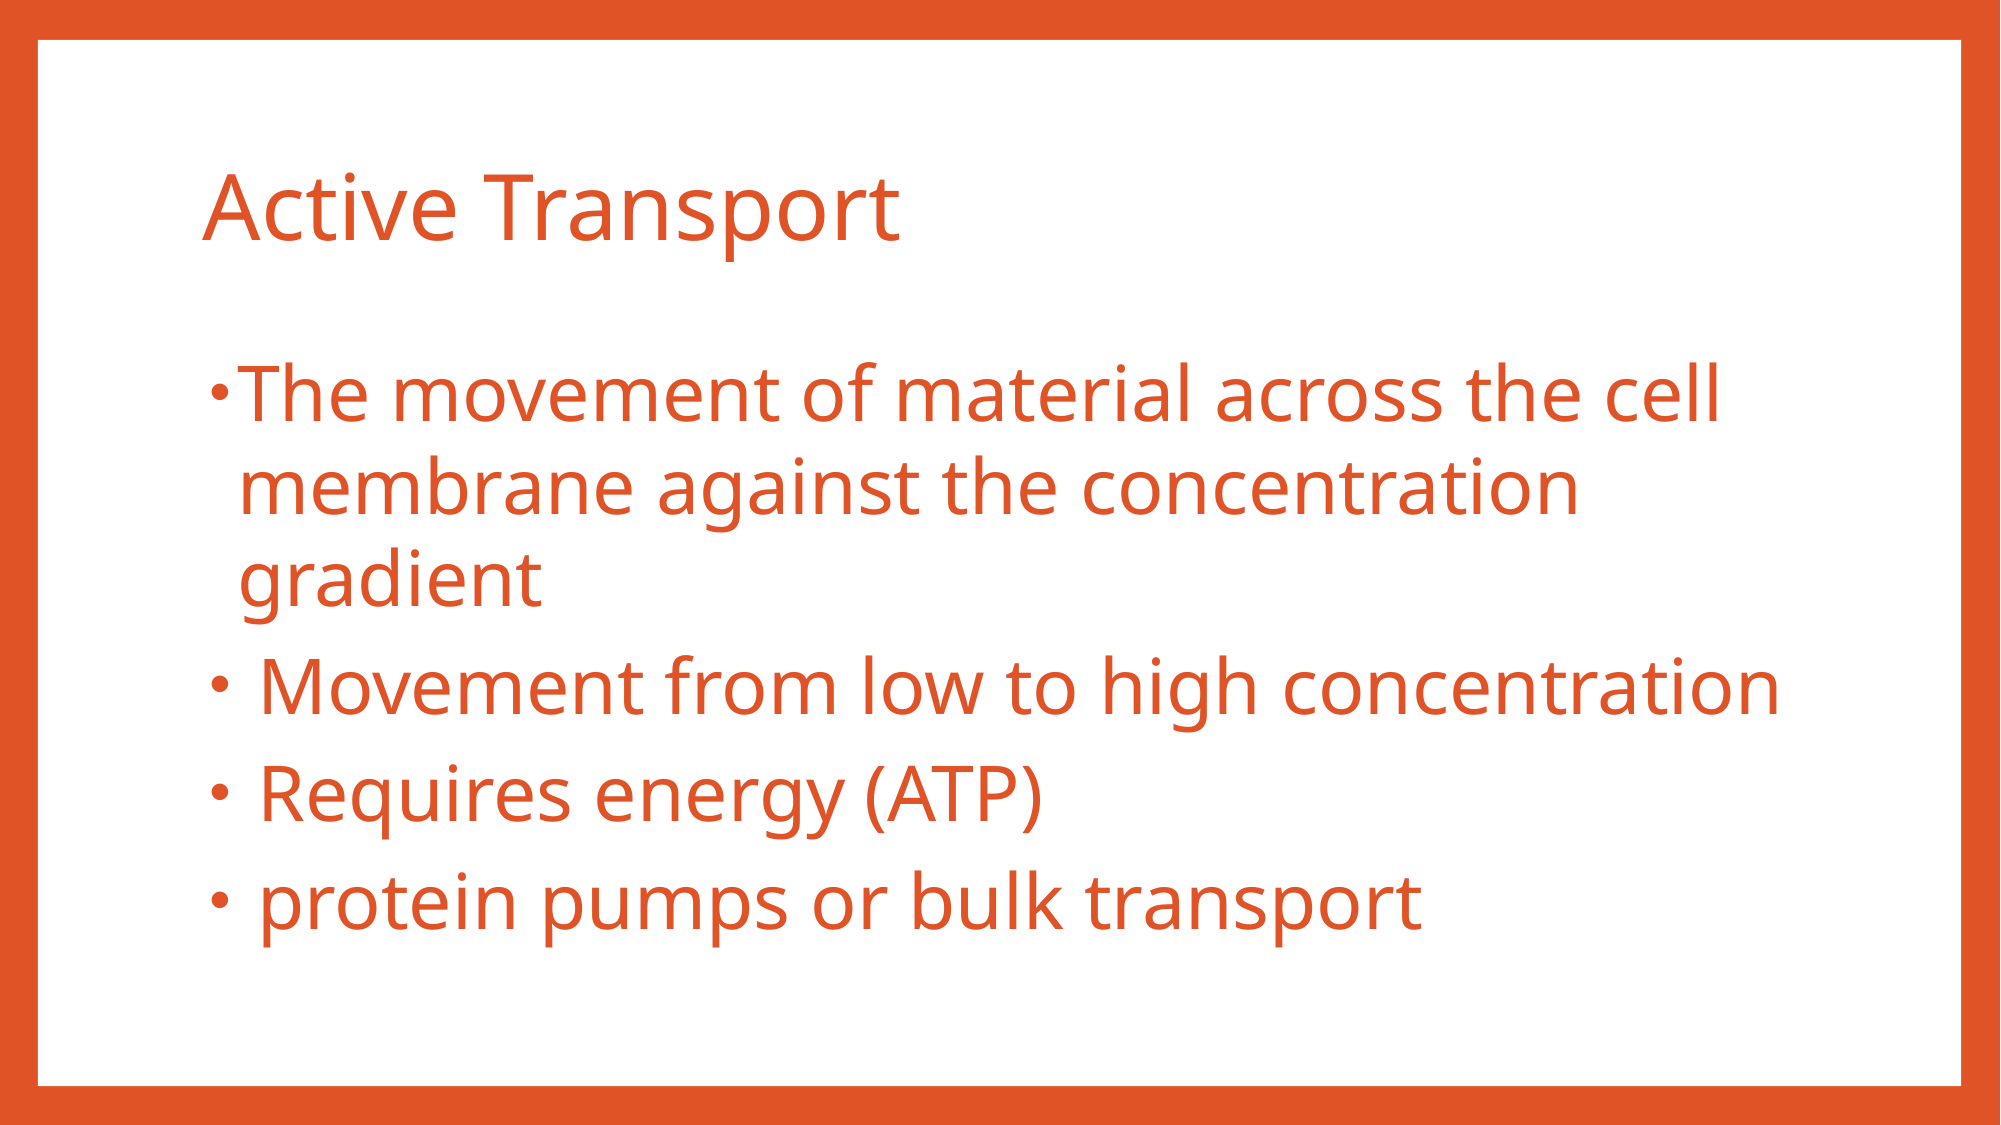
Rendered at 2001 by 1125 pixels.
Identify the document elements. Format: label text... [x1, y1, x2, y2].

list The movement of material across the cell membrane against the concentration gradient Movement from low to high concentration Requires energy (ATP) protein pumps or bulk transport [187, 337, 1808, 1027]
title Active Transport [187, 99, 1808, 323]
